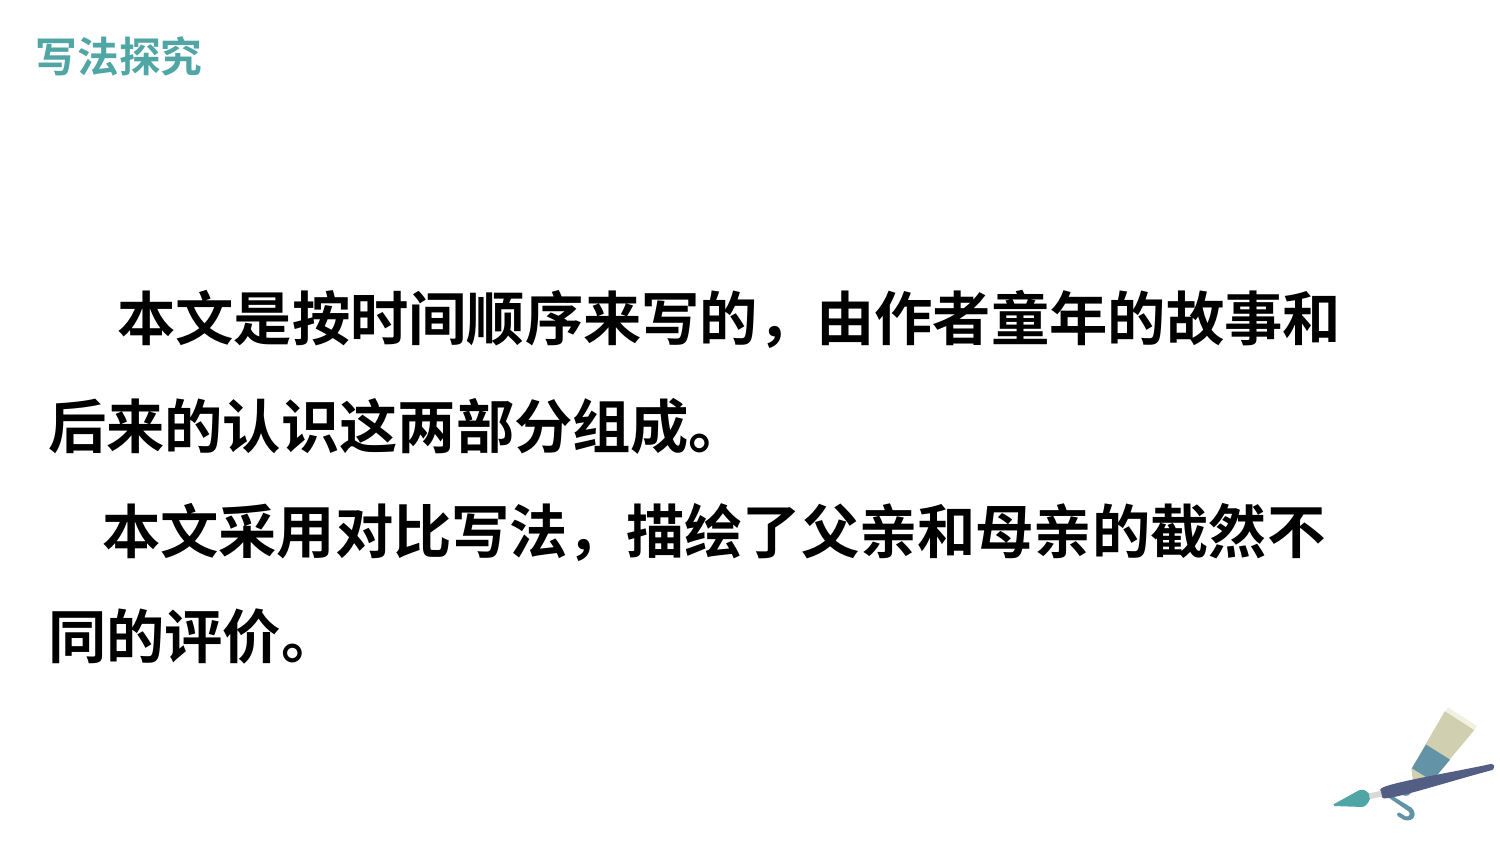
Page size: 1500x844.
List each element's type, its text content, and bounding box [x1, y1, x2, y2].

text_box 写法探究 [24, 25, 261, 87]
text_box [1358, 708, 1481, 844]
text_box 本文是按时间顺序来写的，由作者童年的故事和后来的认识这两部分组成。 本文采用对比写法，描绘了父亲和母亲的截然不同的评价。 [37, 214, 1367, 676]
